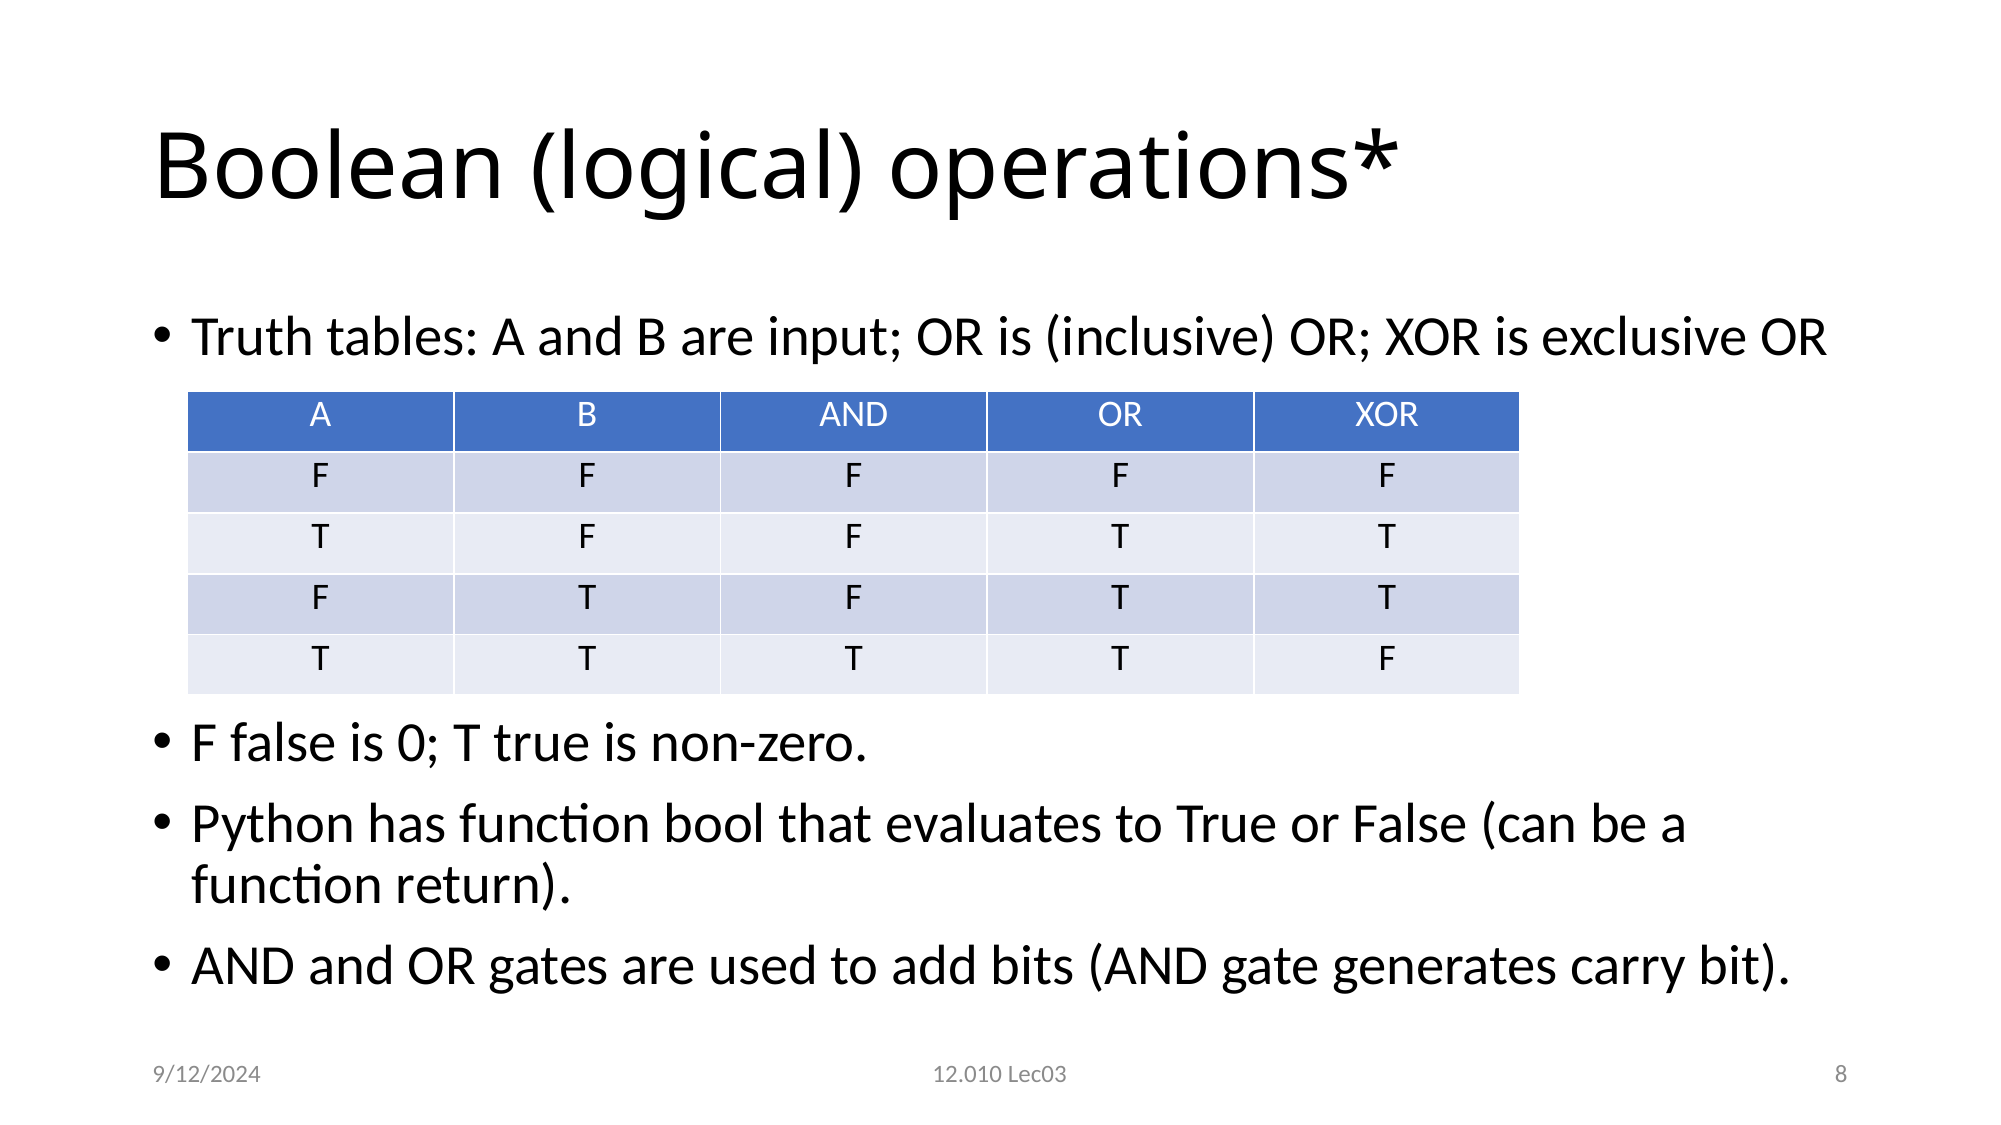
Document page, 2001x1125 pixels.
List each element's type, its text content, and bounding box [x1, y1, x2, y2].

table_cell F [721, 453, 986, 512]
table_cell F [721, 514, 986, 573]
table_cell T [455, 635, 720, 694]
list Truth tables: A and B are input; OR is (inclusive) OR; XOR is exclusive OR F false is 0; T true is non-zero. Python has function bool that evaluates to True or False (can be a function return). AND and OR gates are used to add bits (AND gate generates carry bit). [137, 299, 1863, 1014]
table_cell T [988, 635, 1253, 694]
table_cell T [455, 575, 720, 634]
table_cell F [455, 453, 720, 512]
table_cell F [721, 575, 986, 634]
title Boolean (logical) operations* [137, 59, 1863, 278]
table_header XOR [1255, 392, 1519, 451]
table_cell T [188, 635, 453, 694]
table_cell T [988, 575, 1253, 634]
table_header OR [988, 392, 1253, 451]
table_cell F [1255, 635, 1519, 694]
table_cell T [988, 514, 1253, 573]
table_cell F [455, 514, 720, 573]
table_header B [455, 392, 720, 451]
table_header AND [721, 392, 986, 451]
footer 12.010 Lec03 [662, 1042, 1338, 1103]
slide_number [137, 1042, 588, 1103]
table_cell T [1255, 575, 1519, 634]
table_cell T [188, 514, 453, 573]
table_cell F [188, 453, 453, 512]
table_cell F [988, 453, 1253, 512]
table_cell T [721, 635, 986, 694]
table_cell F [1255, 453, 1519, 512]
table_header A [188, 392, 453, 451]
table_cell T [1255, 514, 1519, 573]
table_cell F [188, 575, 453, 634]
slide_number 8 [1412, 1042, 1863, 1103]
